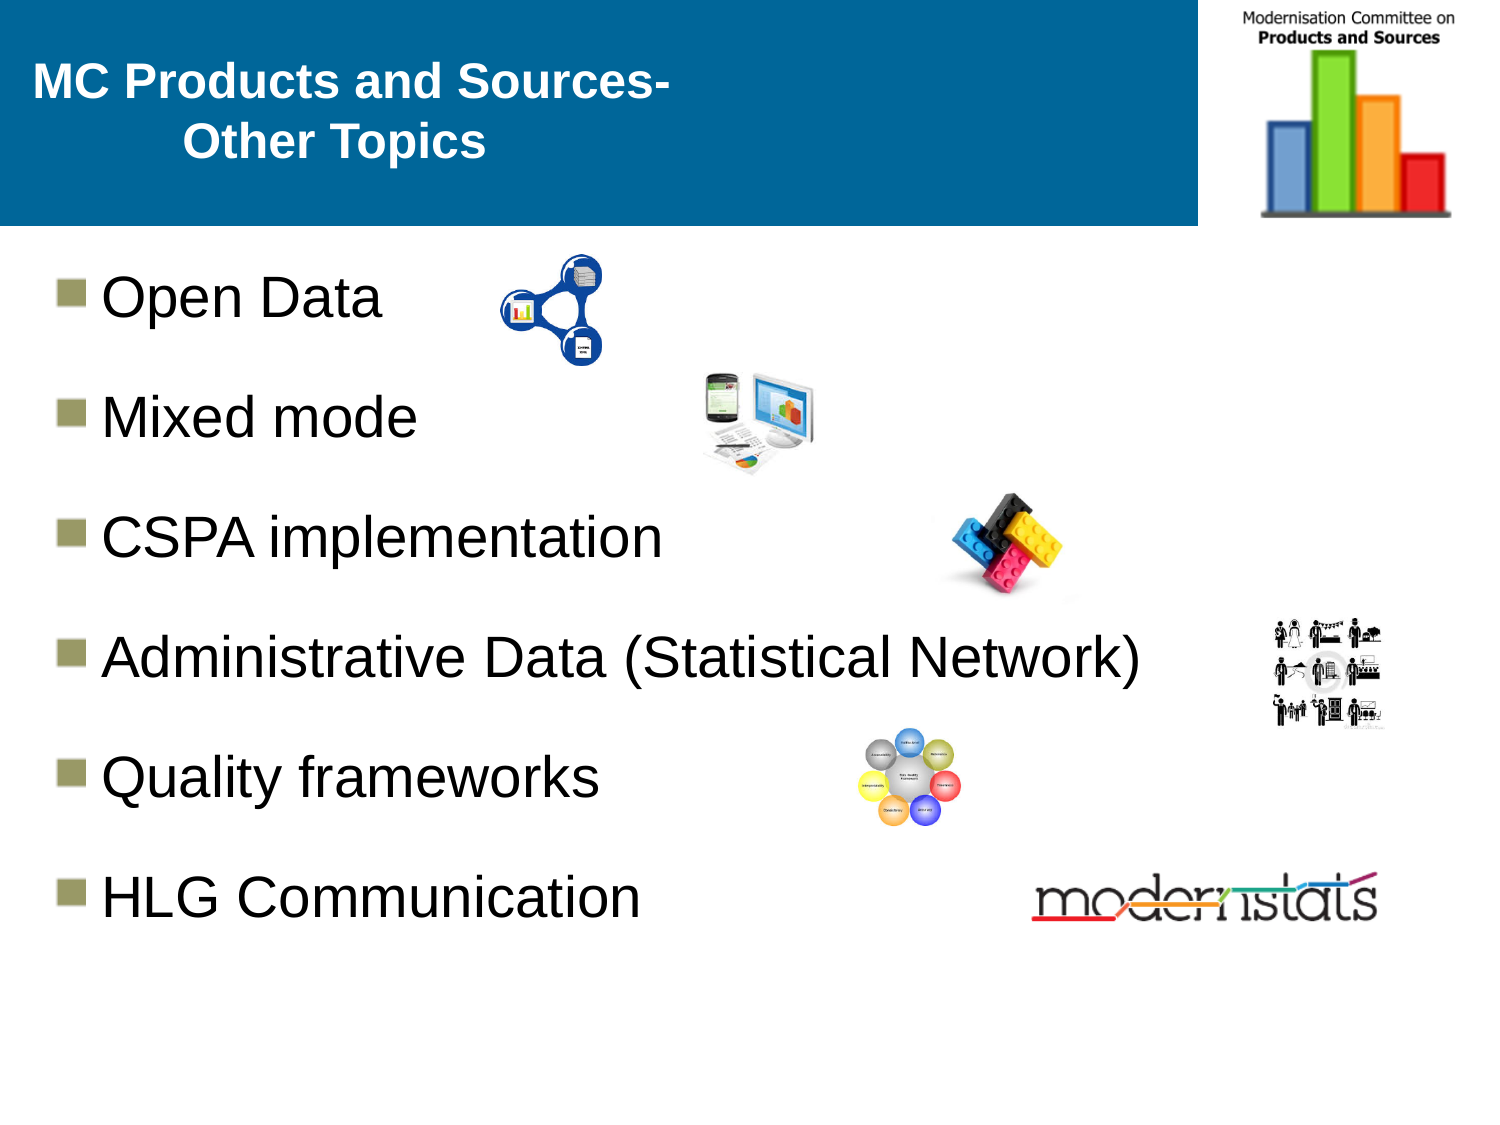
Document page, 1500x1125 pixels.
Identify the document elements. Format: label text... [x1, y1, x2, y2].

picture [1031, 870, 1385, 927]
title MC Products and Sources- Other Topics [16, 14, 1178, 203]
picture [44, 273, 86, 315]
picture [1268, 613, 1385, 730]
picture [44, 393, 86, 435]
picture [931, 474, 1085, 615]
list Open Data Mixed mode CSPA implementation Administrative Data (Statistical Network) Quality frameworks HLG Communication [29, 251, 1483, 1043]
picture [44, 873, 86, 914]
picture [44, 513, 86, 555]
picture [44, 633, 86, 675]
picture [499, 254, 602, 366]
picture [848, 722, 966, 829]
picture [1199, 0, 1500, 227]
picture [696, 364, 822, 478]
picture [44, 753, 86, 795]
